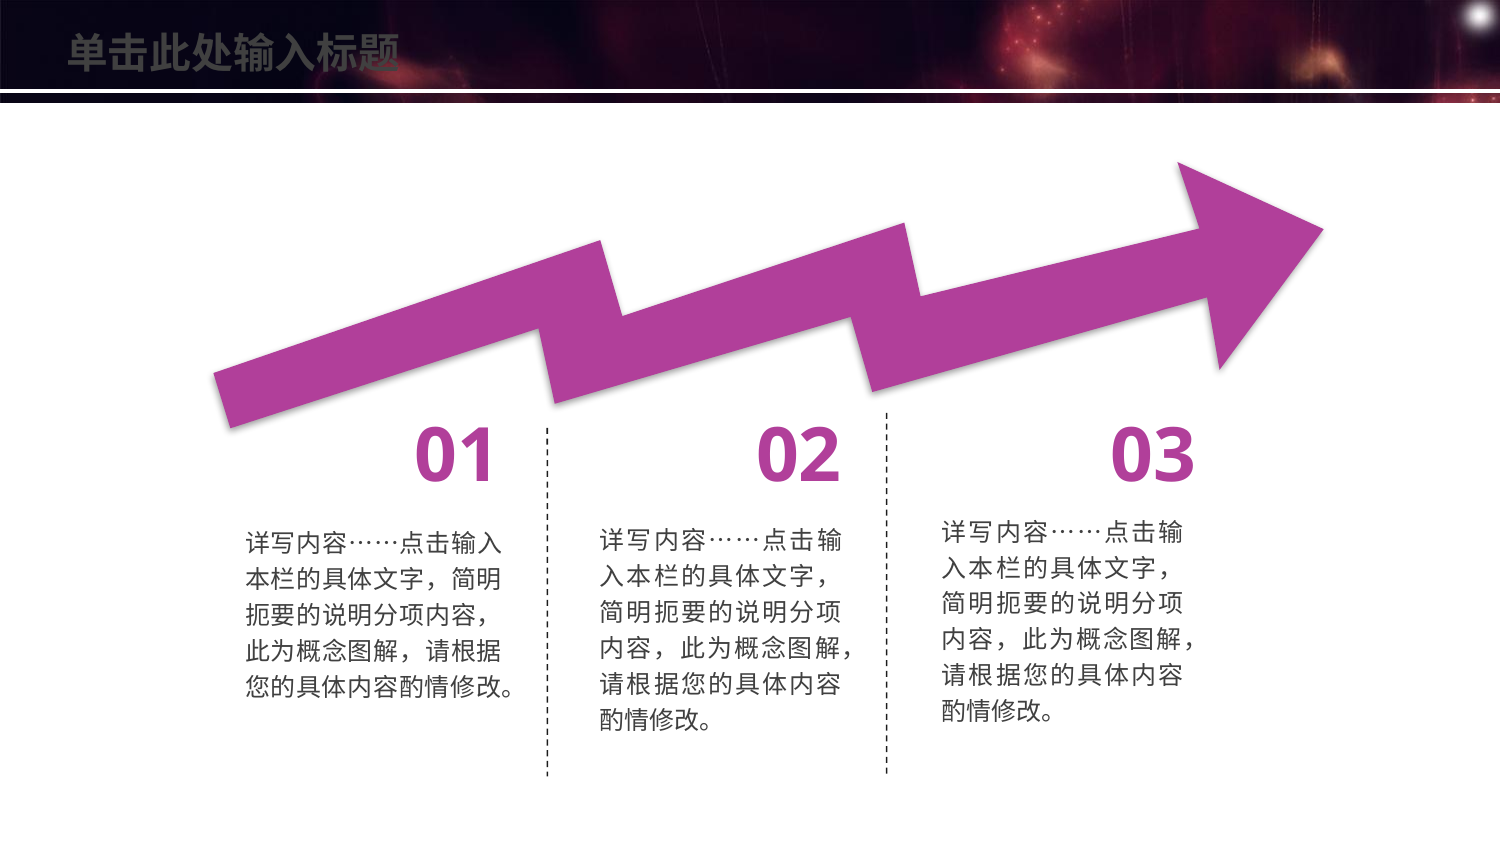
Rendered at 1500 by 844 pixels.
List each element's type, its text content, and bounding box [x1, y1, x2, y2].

picture [0, 93, 1500, 103]
text_box 单击此处输入标题 [51, 9, 443, 85]
text_box [210, 159, 1327, 419]
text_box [926, 400, 1227, 737]
picture [0, 0, 1500, 89]
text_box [584, 400, 874, 709]
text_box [229, 400, 532, 709]
